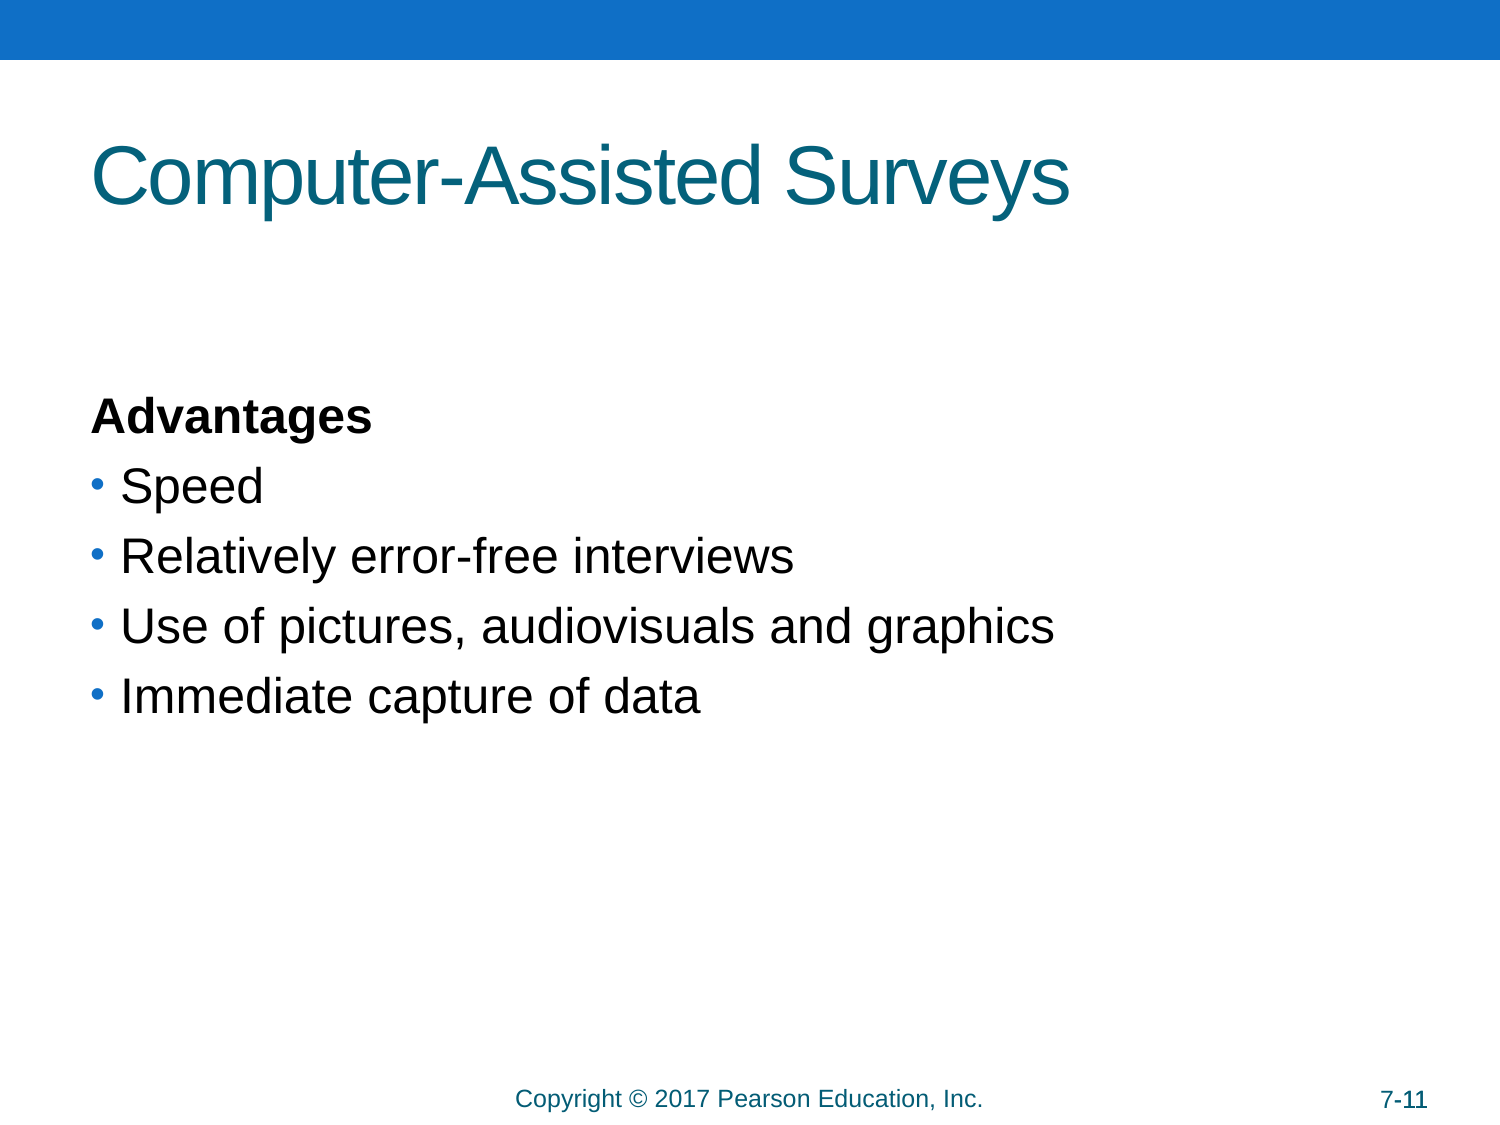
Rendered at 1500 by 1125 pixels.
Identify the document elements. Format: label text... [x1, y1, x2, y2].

title Computer-Assisted Surveys [75, 90, 1425, 253]
list Advantages Speed Relatively error-free interviews Use of pictures, audiovisuals and graphics Immediate capture of data [75, 376, 1425, 1125]
